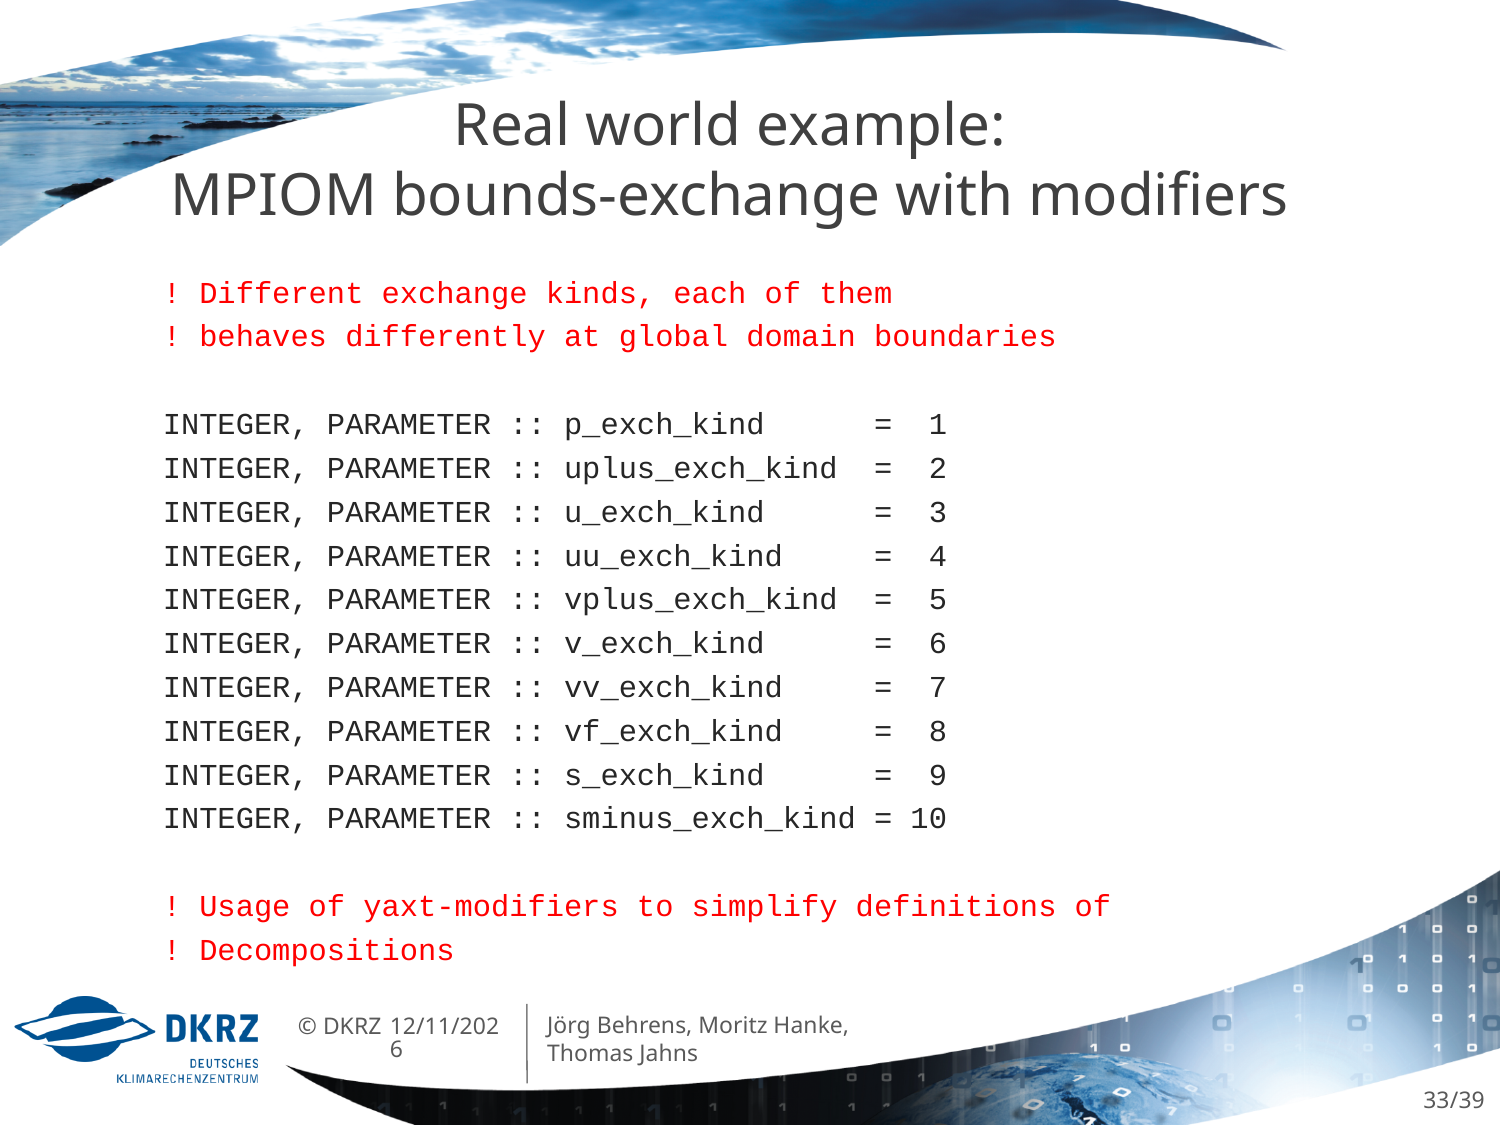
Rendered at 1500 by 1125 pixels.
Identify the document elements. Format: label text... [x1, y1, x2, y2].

slide_number 33 [1333, 1078, 1465, 1125]
title Real world example: MPIOM bounds-exchange with modifiers [88, 70, 1372, 244]
list ! Different exchange kinds, each of them ! behaves differently at global domain boundaries INTEGER, PARAMETER :: p_exch_kind = 1 INTEGER, PARAMETER :: uplus_exch_kind = 2 INTEGER, PARAMETER :: u_exch_kind = 3 INTEGER, PARAMETER :: uu_exch_kind = 4 INTEGER, PARAMETER :: vplus_exch_kind = 5 INTEGER, PARAMETER :: v_exch_kind = 6 INTEGER, PARAMETER :: vv_exch_kind = 7 INTEGER, PARAMETER :: vf_exch_kind = 8 INTEGER, PARAMETER :: s_exch_kind = 9 INTEGER, PARAMETER :: sminus_exch_kind = 10 ! Usage of yaxt-modifiers to simplify definitions of ! Decompositions [74, 210, 1426, 985]
picture [0, 0, 1288, 246]
picture [14, 996, 258, 1083]
picture [285, 867, 1500, 1125]
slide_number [375, 1004, 528, 1052]
footer Jörg Behrens, Moritz Hanke, Thomas Jahns [532, 1003, 884, 1082]
